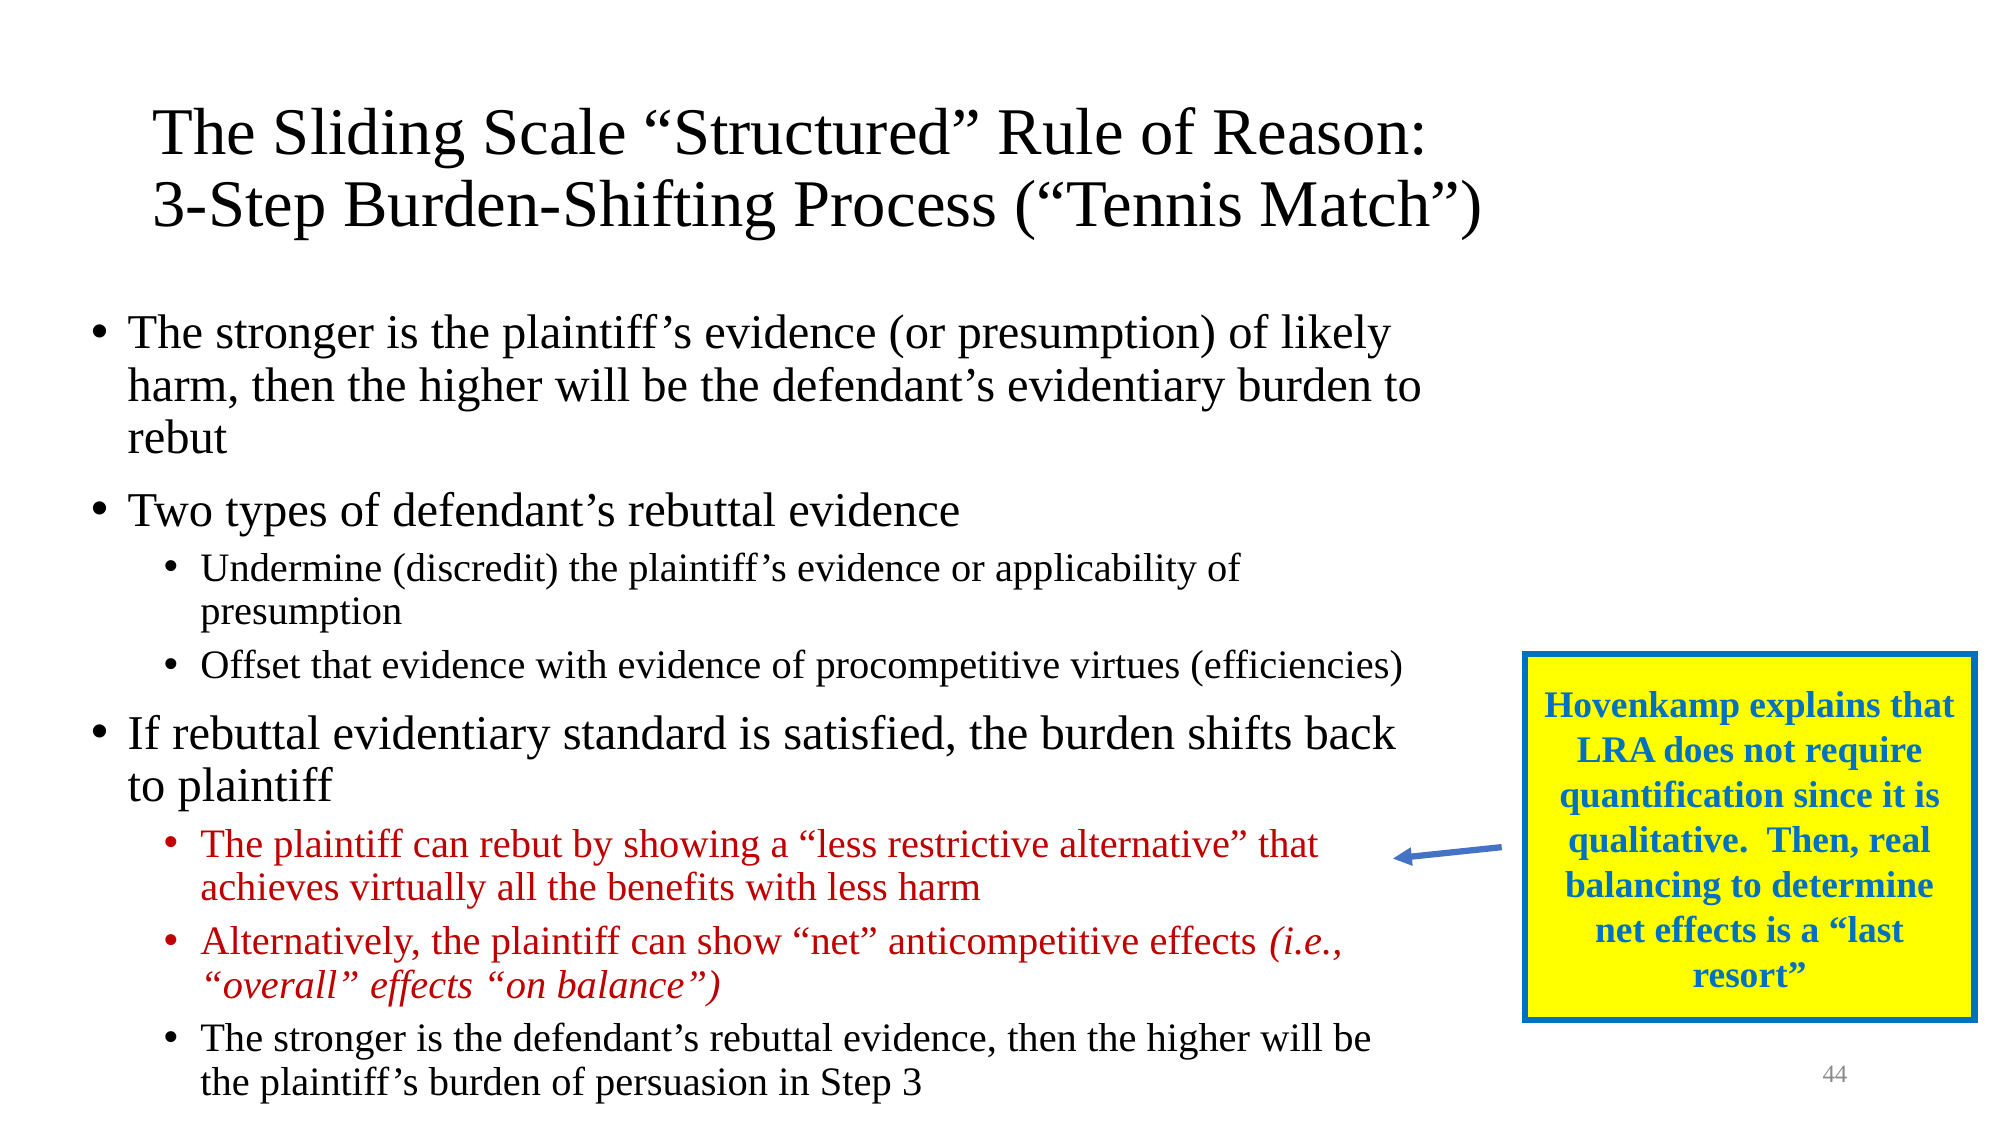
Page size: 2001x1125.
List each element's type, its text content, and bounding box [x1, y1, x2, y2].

slide_number 44 [1412, 1042, 1863, 1103]
text_box Hovenkamp explains that LRA does not require quantification since it is qualitative. Then, real balancing to determine net effects is a “last resort” [1524, 653, 1976, 1021]
list The stronger is the plaintiff’s evidence (or presumption) of likely harm, then the higher will be the defendant’s evidentiary burden to rebut Two types of defendant’s rebuttal evidence Undermine (discredit) the plaintiff’s evidence or applicability of presumption Offset that evidence with evidence of procompetitive virtues (efficiencies) If rebuttal evidentiary standard is satisfied, the burden shifts back to plaintiff The plaintiff can rebut by showing a “less restrictive alternative” that achieves virtually all the benefits with less harm Alternatively, the plaintiff can show “net” anticompetitive effects (i.e., “overall” effects “on balance”) The stronger is the defendant’s rebuttal evidence, then the higher will be the plaintiff’s burden of persuasion in Step 3 [76, 299, 1448, 1125]
title The Sliding Scale “Structured” Rule of Reason: 3-Step Burden-Shifting Process (“Tennis Match”) [137, 59, 1863, 278]
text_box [1393, 847, 1502, 859]
